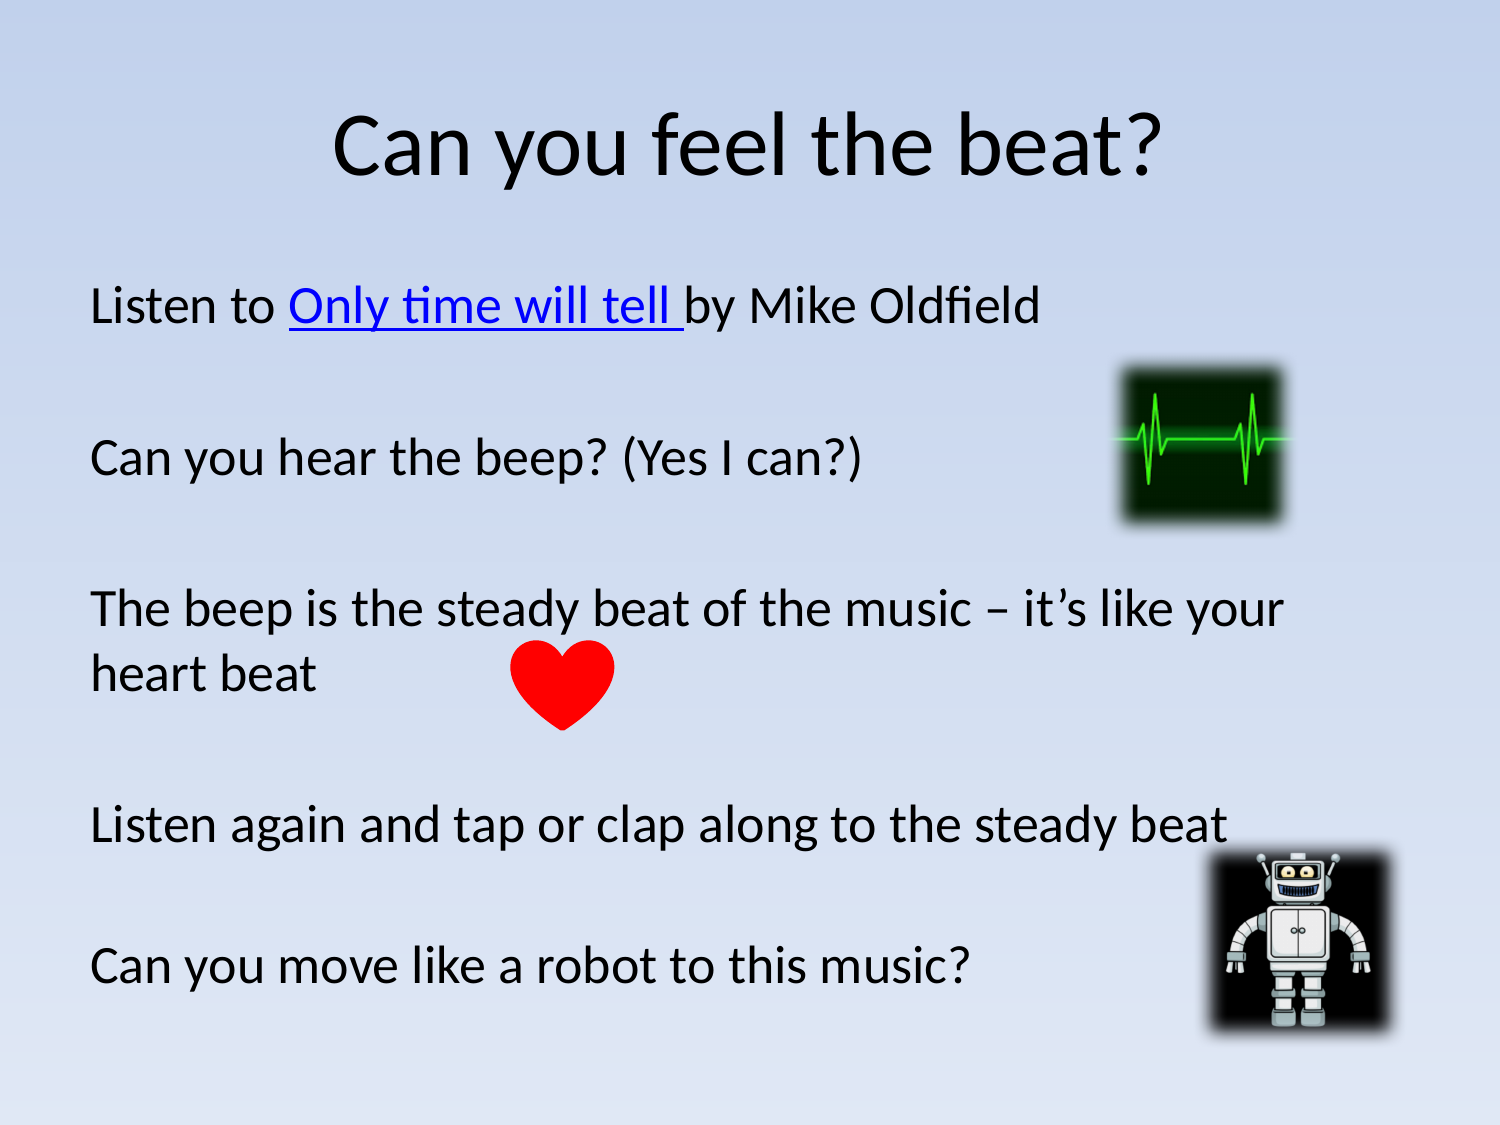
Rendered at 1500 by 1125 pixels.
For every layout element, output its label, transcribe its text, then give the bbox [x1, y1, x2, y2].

picture [1104, 349, 1301, 541]
text_box [511, 641, 614, 730]
list Listen to Only time will tell by Mike Oldfield Can you hear the beep? (Yes I can?) The beep is the steady beat of the music – it’s like your heart beat Listen again and tap or clap along to the steady beat Can you move like a robot to this music? [75, 262, 1425, 1005]
title Can you feel the beat? [75, 45, 1425, 233]
picture [1191, 833, 1409, 1051]
